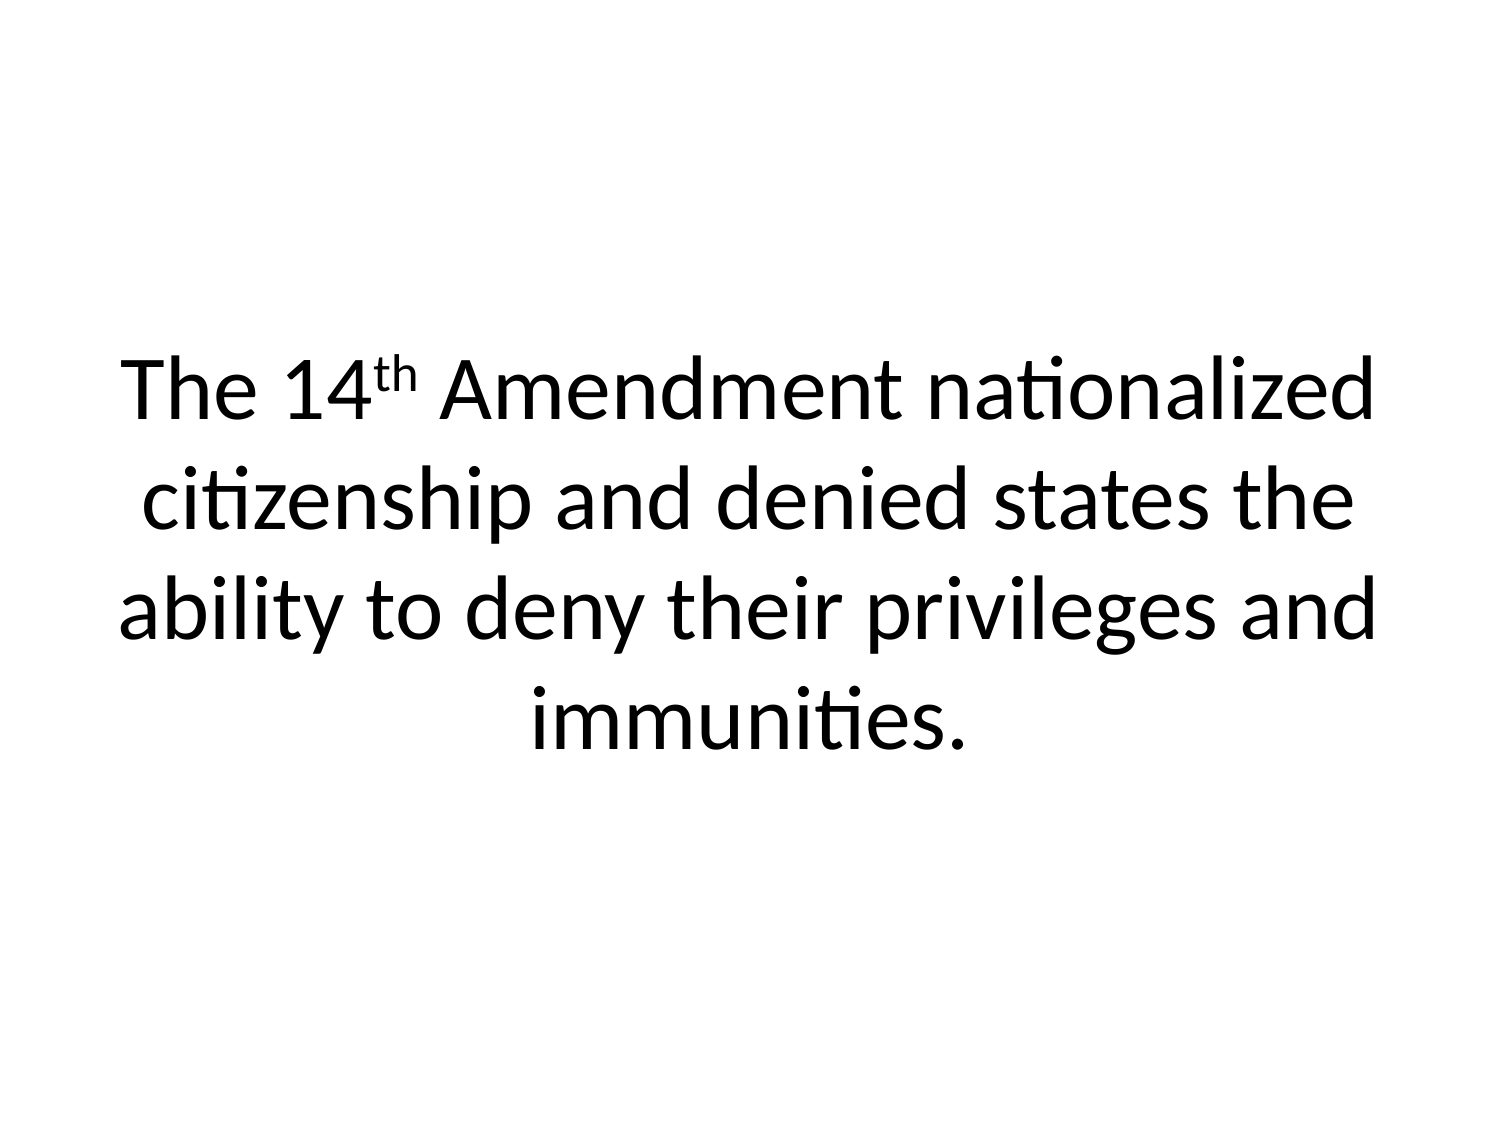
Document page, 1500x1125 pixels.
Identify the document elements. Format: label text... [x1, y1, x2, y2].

title The 14th Amendment nationalized citizenship and denied states the ability to deny their privileges and immunities. [74, 44, 1426, 1051]
